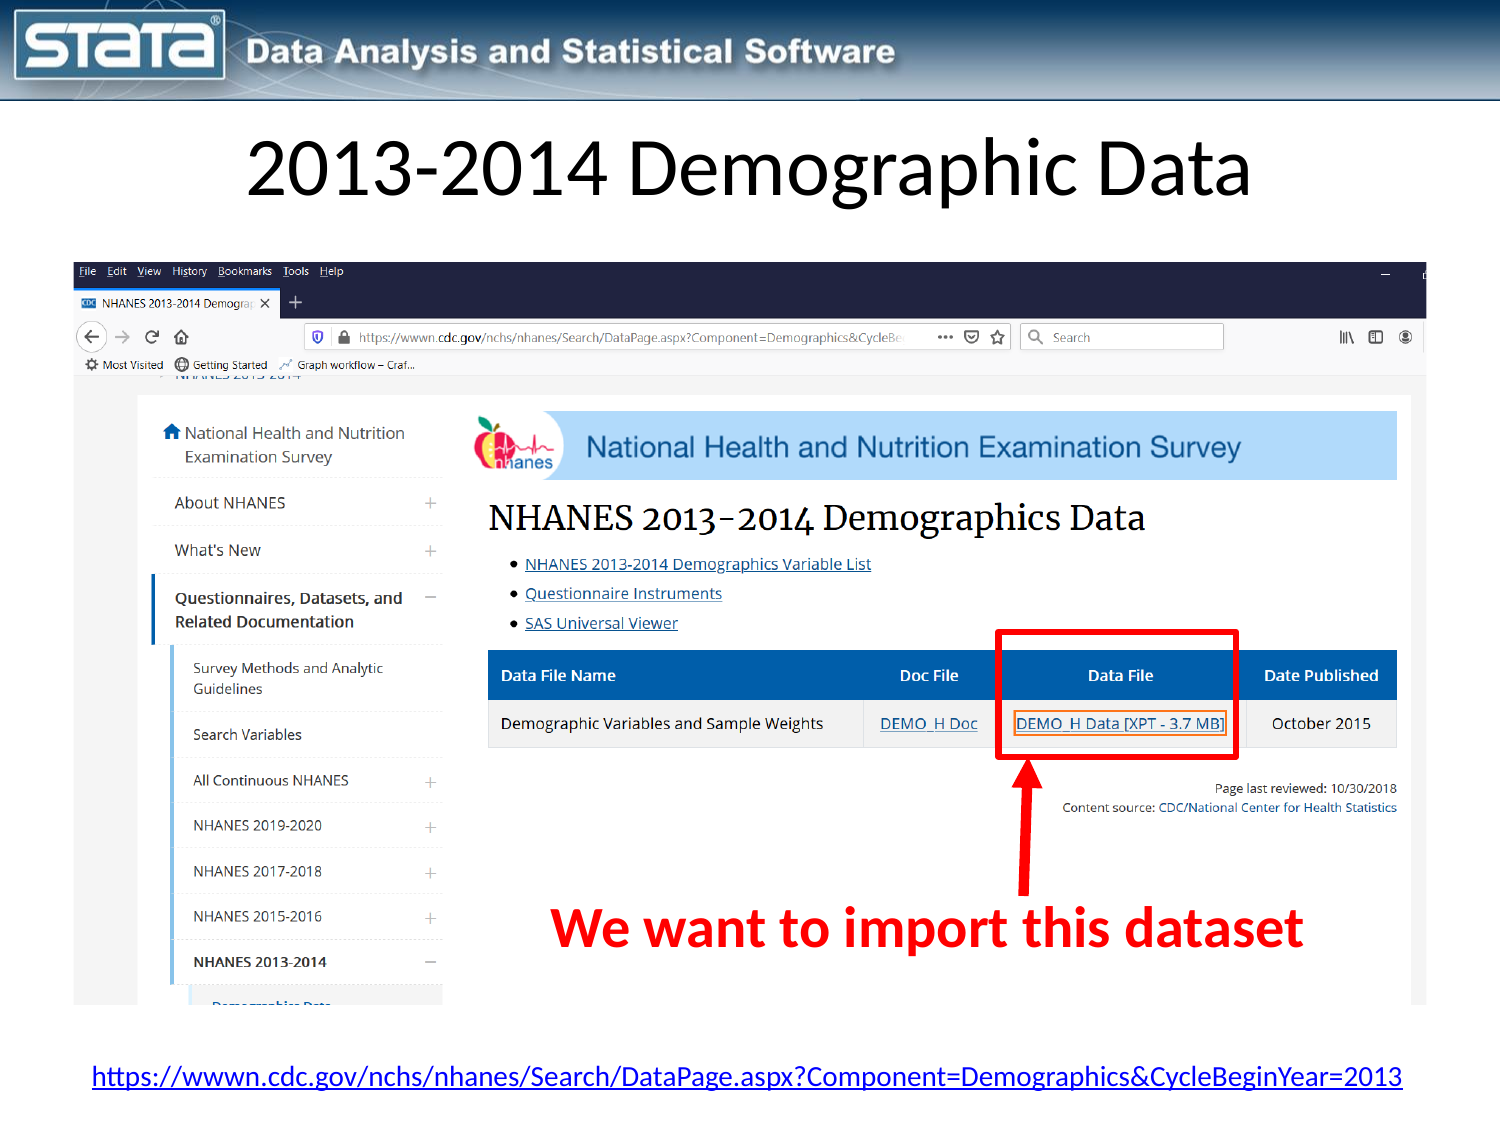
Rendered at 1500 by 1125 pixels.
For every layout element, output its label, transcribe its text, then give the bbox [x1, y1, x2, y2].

picture [73, 262, 1427, 1005]
picture [0, 0, 1500, 99]
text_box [1023, 756, 1029, 897]
title 2013-2014 Demographic Data [0, 99, 1500, 225]
text_box https://wwwn.cdc.gov/nchs/nhanes/Search/DataPage.aspx?Component=Demographics&CycleBeginYear=2013 [76, 1049, 1419, 1100]
